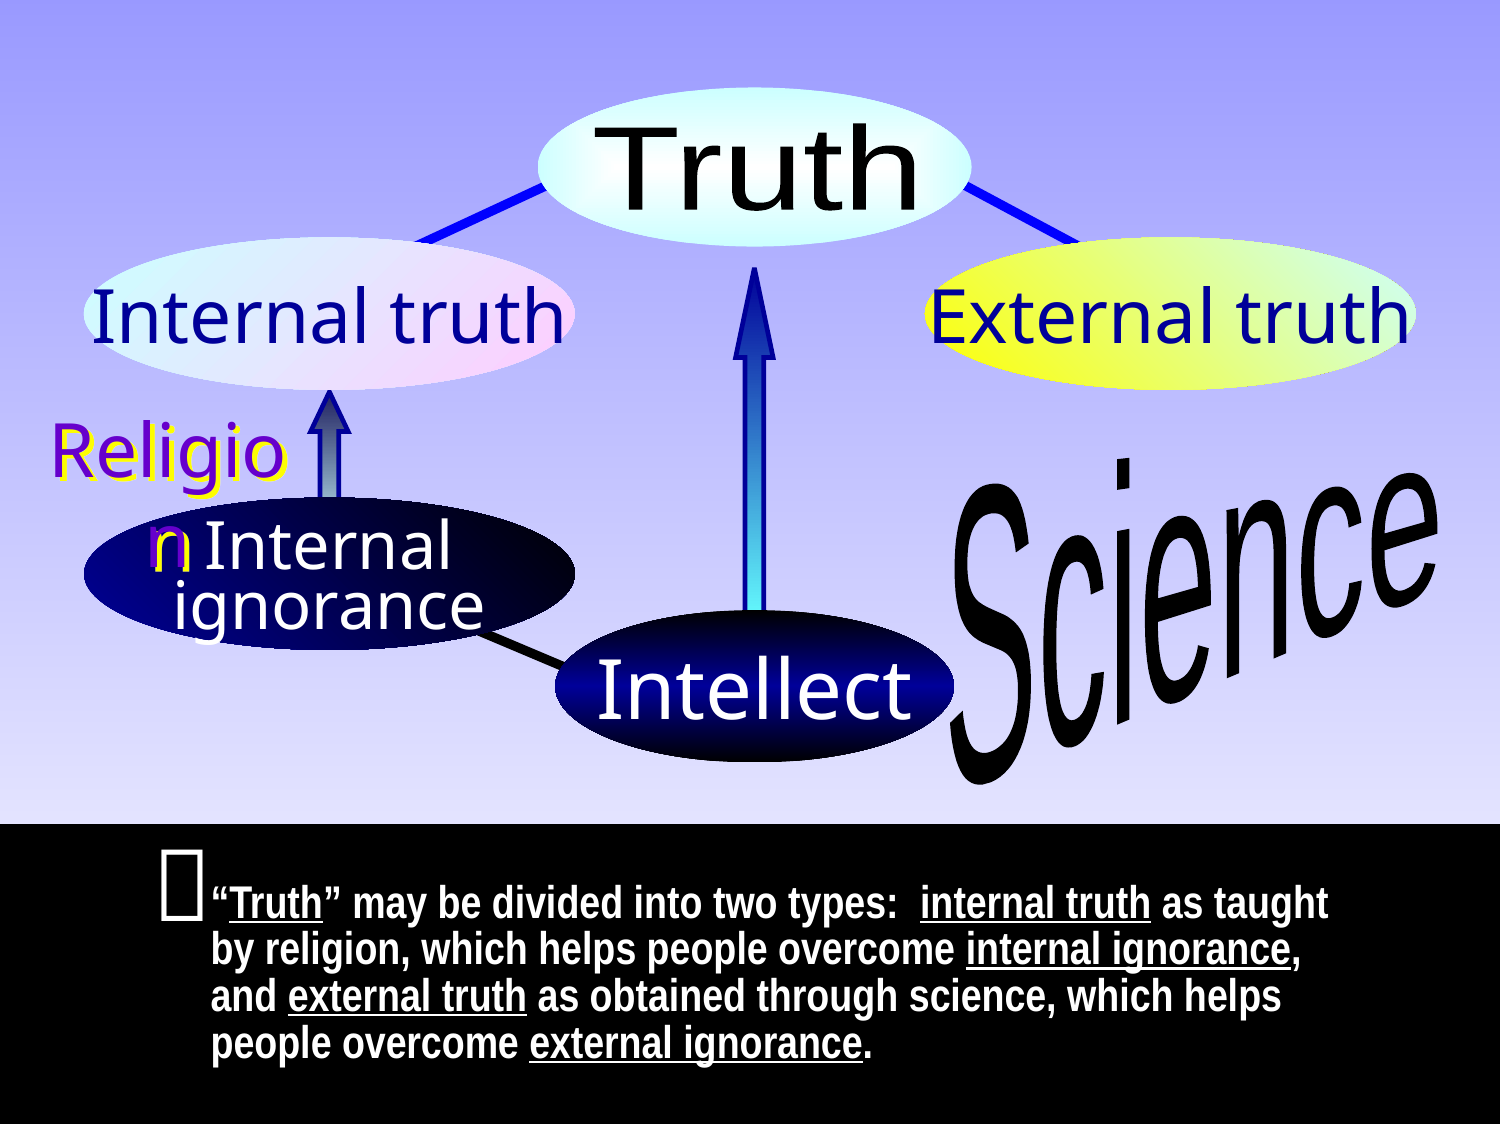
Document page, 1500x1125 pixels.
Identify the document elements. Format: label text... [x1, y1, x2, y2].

text_box strife [976, 182, 1500, 192]
text_box New Truth [988, 202, 1078, 244]
text_box Religion [23, 394, 313, 590]
text_box New Truth [417, 202, 519, 244]
text_box [317, 391, 349, 497]
text_box strife [0, 182, 532, 193]
text_box Intellect [555, 610, 954, 763]
text_box Internal truth [83, 237, 575, 390]
text_box External truth [924, 237, 1416, 390]
text_box [0, 824, 1500, 1124]
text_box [537, 87, 972, 247]
text_box Internal ignorance [92, 497, 575, 650]
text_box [137, 861, 1388, 1076]
text_box [735, 267, 774, 610]
